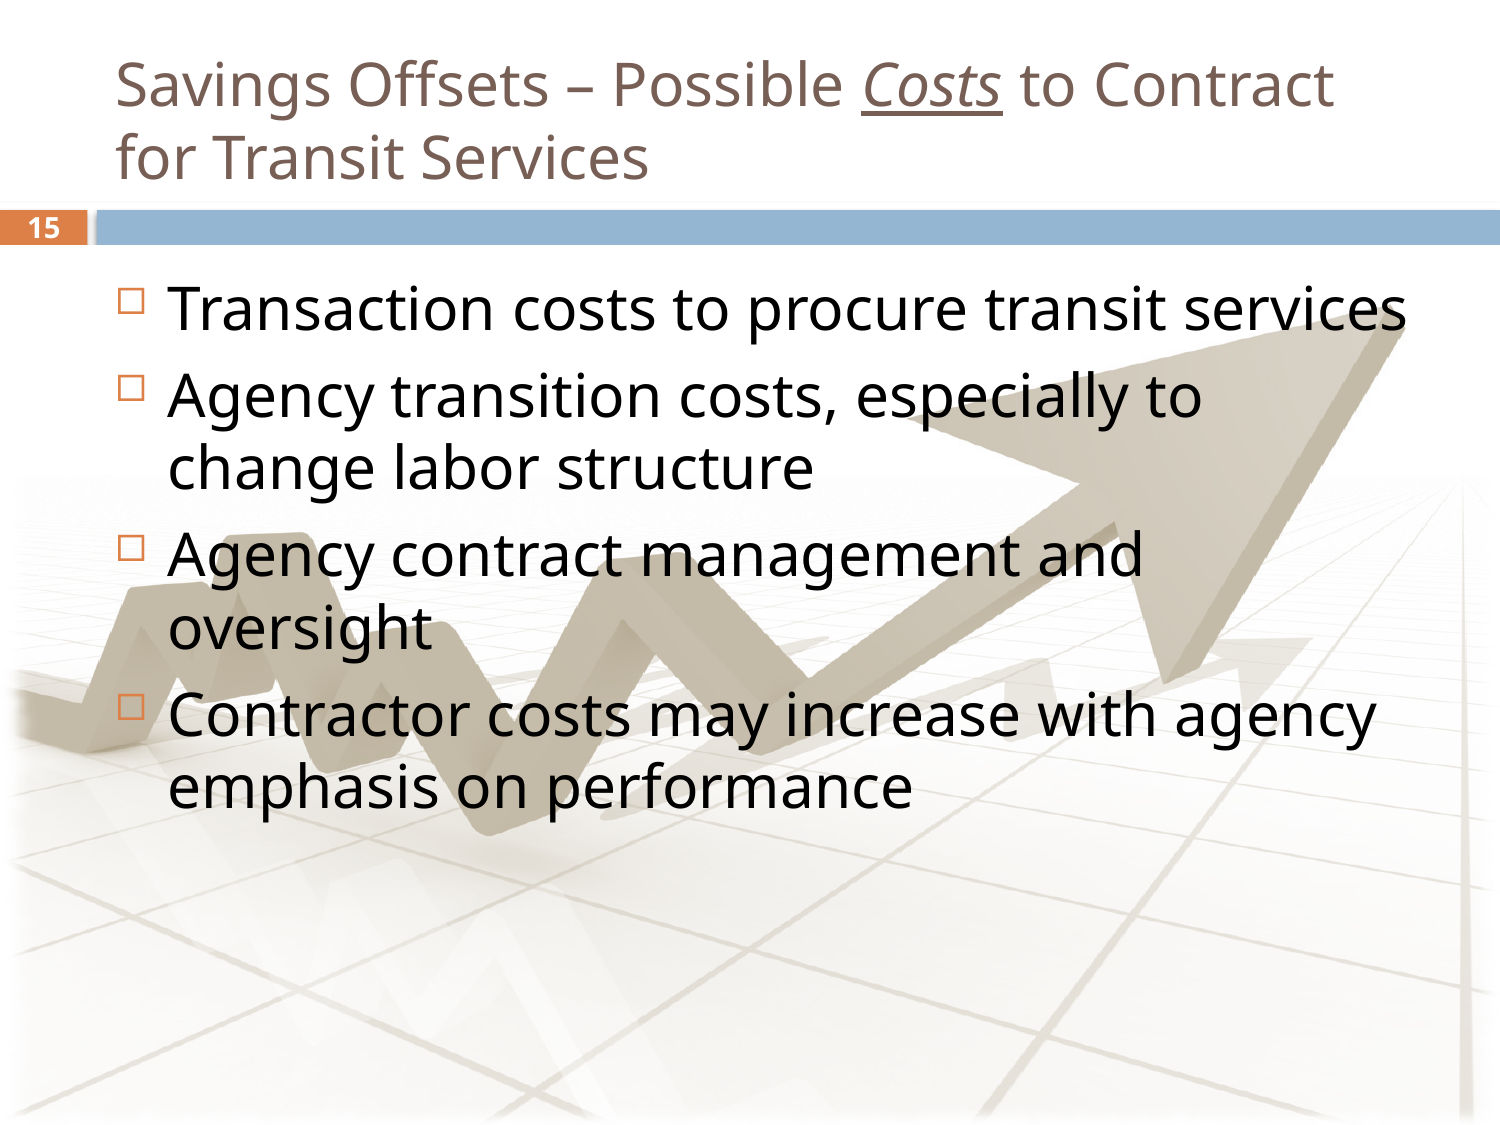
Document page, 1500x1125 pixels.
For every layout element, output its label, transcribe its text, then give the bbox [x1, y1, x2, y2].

picture [0, 245, 1500, 1125]
slide_number 15 [0, 208, 88, 245]
title Savings Offsets – Possible Costs to Contract for Transit Services [100, 37, 1438, 200]
